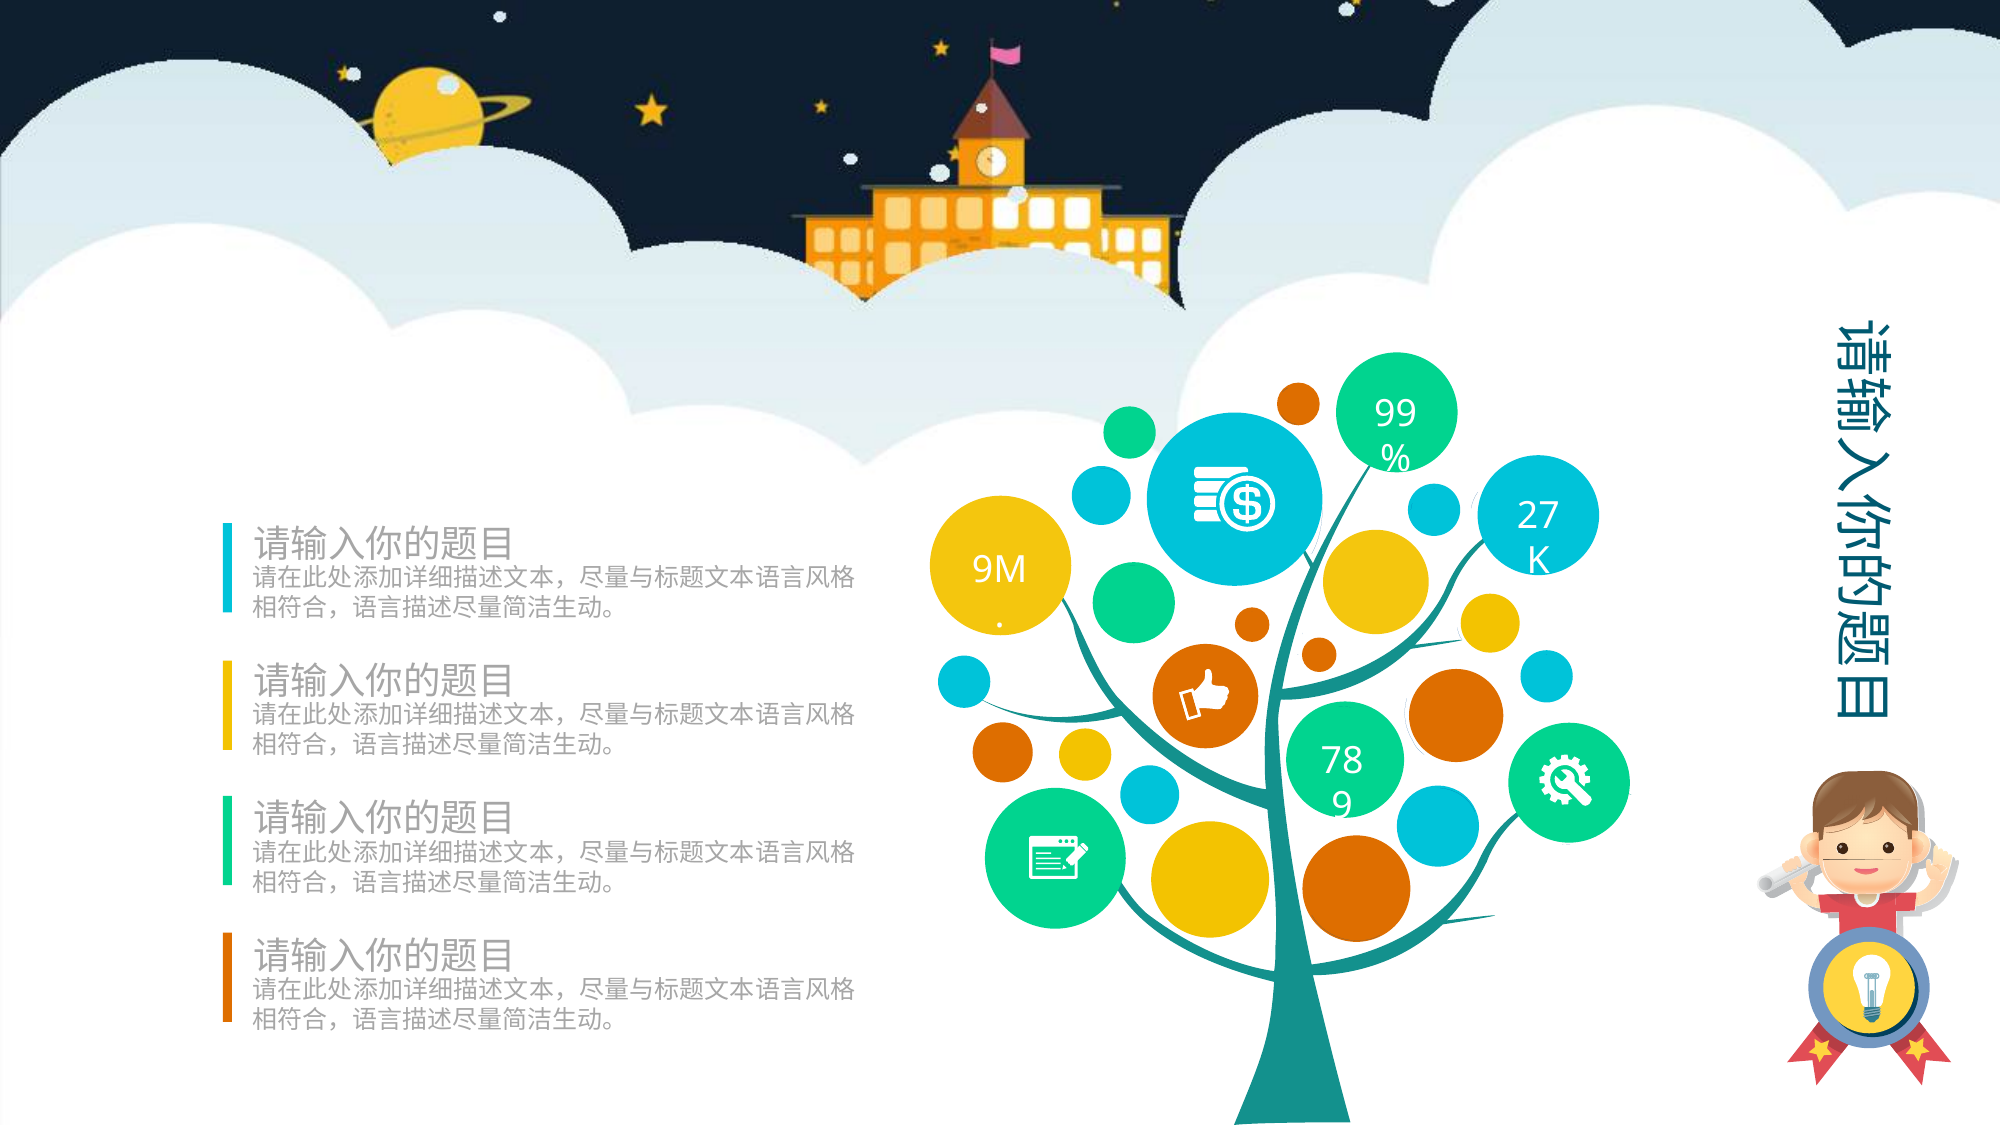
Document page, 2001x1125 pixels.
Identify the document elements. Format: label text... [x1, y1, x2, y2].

text_box [1336, 352, 1458, 454]
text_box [1029, 835, 1089, 879]
text_box [929, 495, 1072, 620]
text_box 请输入你的题目 [238, 649, 630, 691]
text_box [222, 932, 233, 1023]
text_box [1323, 529, 1429, 635]
text_box 请在此处添加详细描述文本，尽量与标题文本语言风格相符合，语言描述尽量简洁生动。 [237, 966, 872, 1042]
text_box [1508, 722, 1630, 843]
picture [0, 0, 2000, 1125]
text_box 请输入你的题目 [238, 787, 630, 829]
text_box 请输入你的题目 [238, 924, 630, 966]
text_box [1152, 643, 1259, 749]
text_box [1396, 785, 1480, 867]
text_box [1092, 562, 1175, 644]
text_box [1477, 455, 1600, 555]
text_box [983, 786, 1127, 930]
text_box 请在此处添加详细描述文本，尽量与标题文本语言风格相符合，语言描述尽量简洁生动。 [237, 554, 872, 629]
text_box 请在此处添加详细描述文本，尽量与标题文本语言风格相符合，语言描述尽量简洁生动。 [237, 691, 872, 767]
text_box [1194, 495, 1217, 507]
text_box [1102, 405, 1157, 460]
text_box [1194, 509, 1222, 522]
text_box [1151, 821, 1270, 938]
text_box [1219, 475, 1276, 532]
text_box 789 [1296, 729, 1388, 834]
text_box 请输入你的题目 [1807, 303, 1909, 732]
text_box [1194, 466, 1249, 479]
text_box [971, 721, 1034, 784]
text_box [1194, 481, 1226, 493]
text_box [1302, 835, 1411, 942]
text_box [1057, 727, 1113, 782]
text_box [1519, 649, 1574, 704]
text_box [1275, 381, 1321, 427]
text_box 9M. [954, 538, 1045, 643]
text_box 27K [1493, 483, 1584, 589]
text_box [222, 660, 233, 751]
text_box [1070, 464, 1132, 526]
text_box [1408, 668, 1504, 763]
text_box 99% [1350, 381, 1441, 486]
text_box [1286, 701, 1405, 800]
text_box [1406, 483, 1462, 537]
text_box [1119, 764, 1181, 826]
text_box [1146, 412, 1323, 586]
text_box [1179, 668, 1230, 721]
text_box [984, 486, 1518, 1125]
text_box [222, 795, 233, 886]
text_box [222, 522, 233, 613]
text_box [936, 654, 992, 709]
text_box [1459, 592, 1521, 654]
text_box [1300, 636, 1338, 674]
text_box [1539, 754, 1592, 807]
text_box [1233, 606, 1271, 643]
text_box 请在此处添加详细描述文本，尽量与标题文本语言风格相符合，语言描述尽量简洁生动。 [237, 829, 872, 904]
text_box 请输入你的题目 [238, 512, 630, 554]
